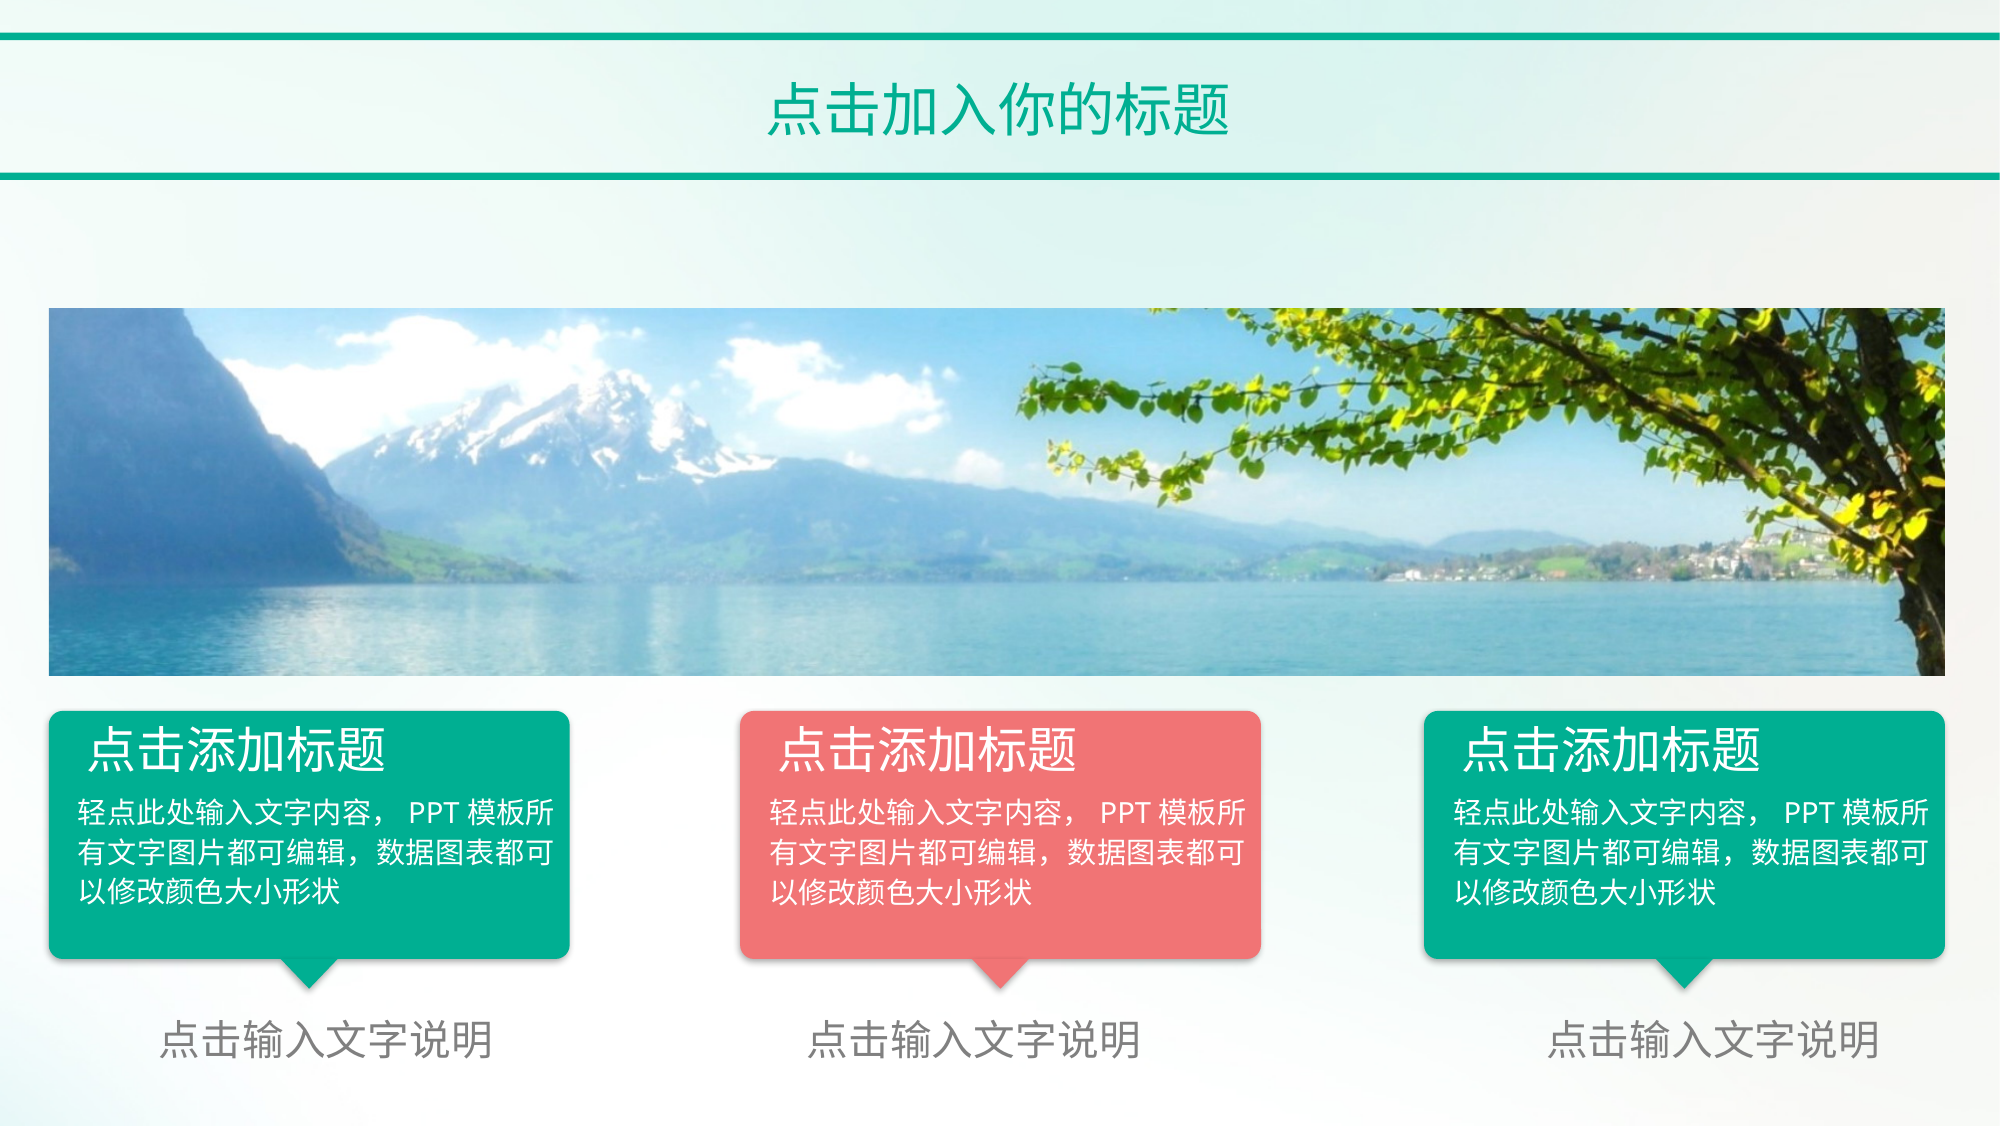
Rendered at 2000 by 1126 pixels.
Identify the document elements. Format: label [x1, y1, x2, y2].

text_box [0, 32, 2000, 181]
text_box [48, 710, 1946, 1073]
picture [0, 181, 2000, 1126]
text_box [47, 307, 1947, 677]
picture [0, 0, 2000, 32]
